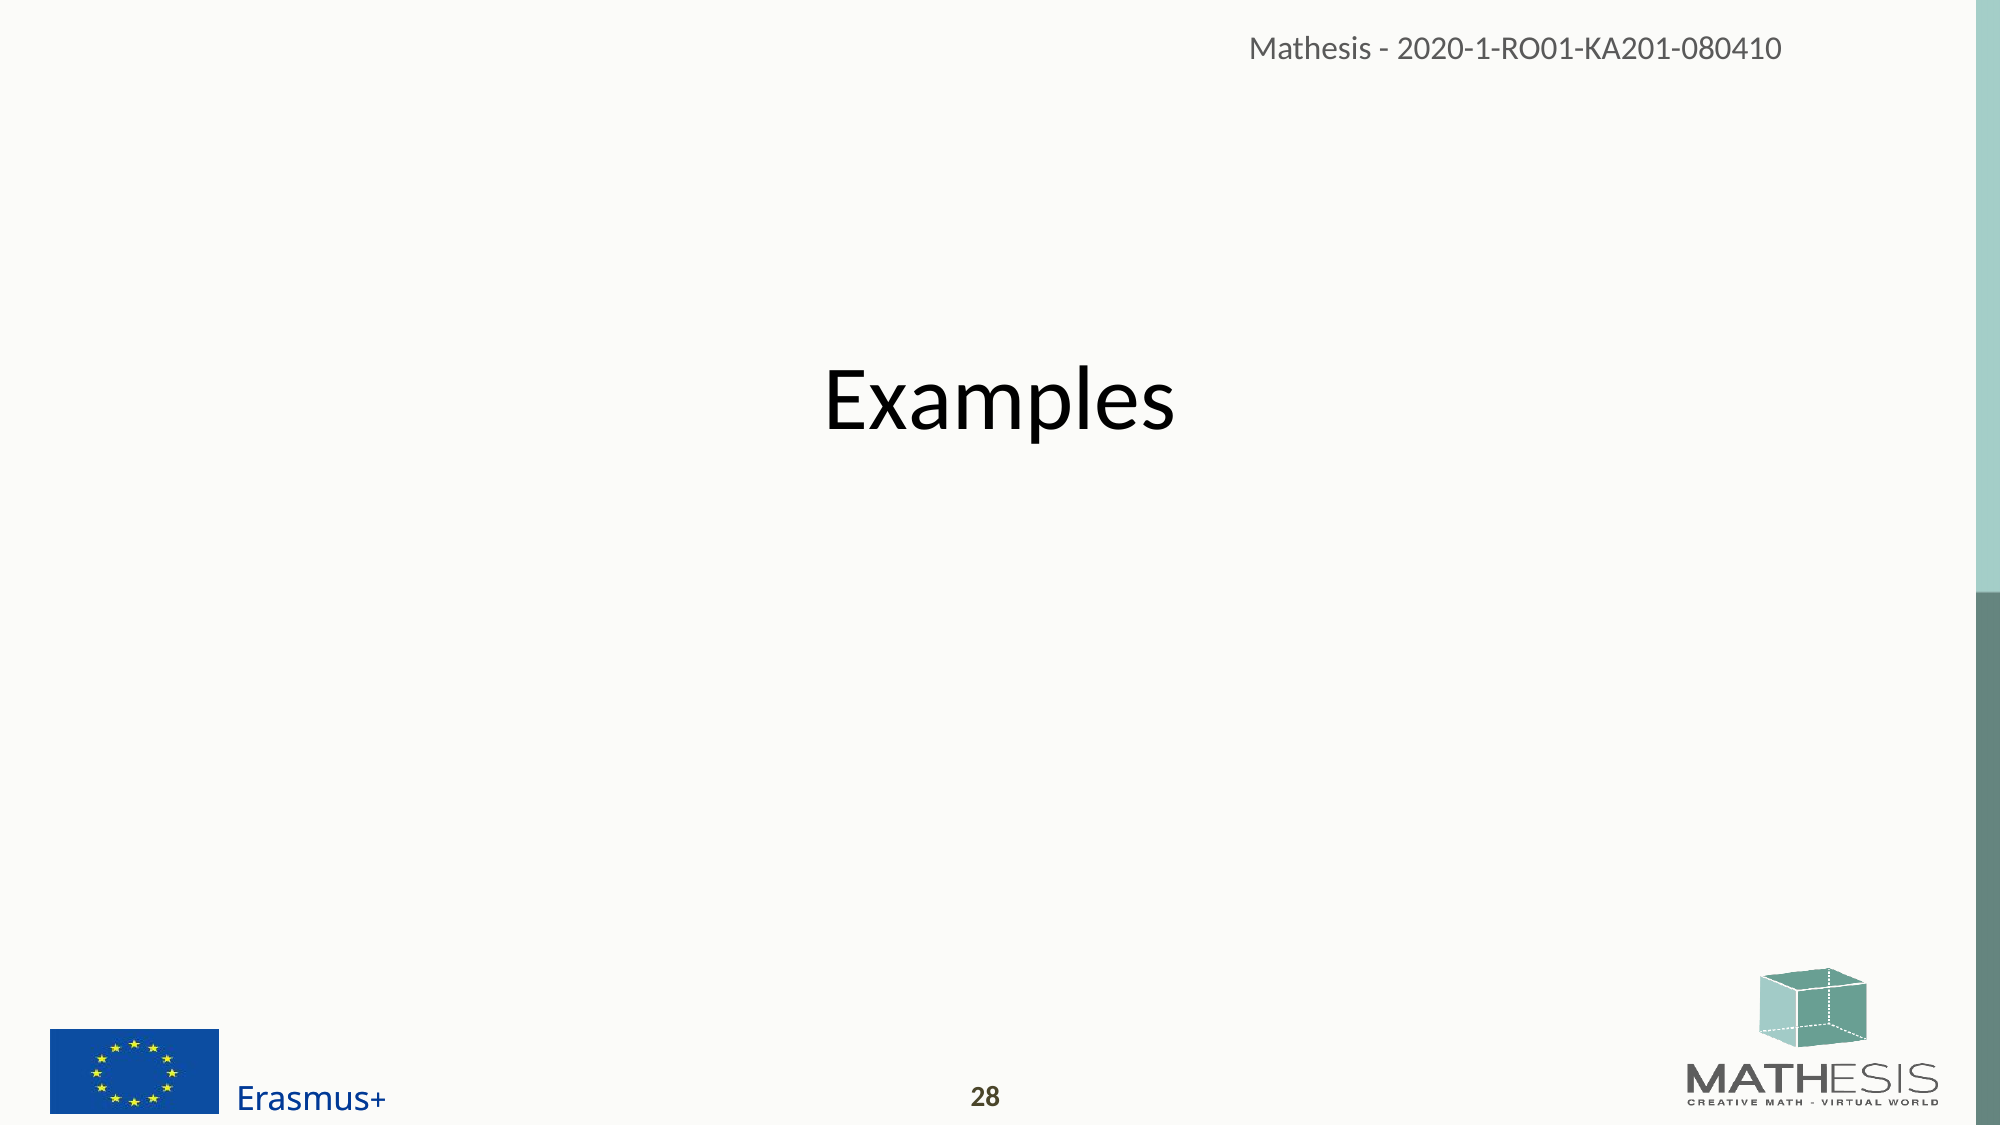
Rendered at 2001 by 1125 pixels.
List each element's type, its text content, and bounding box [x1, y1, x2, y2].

title Examples [99, 330, 1900, 518]
picture [50, 1029, 219, 1114]
